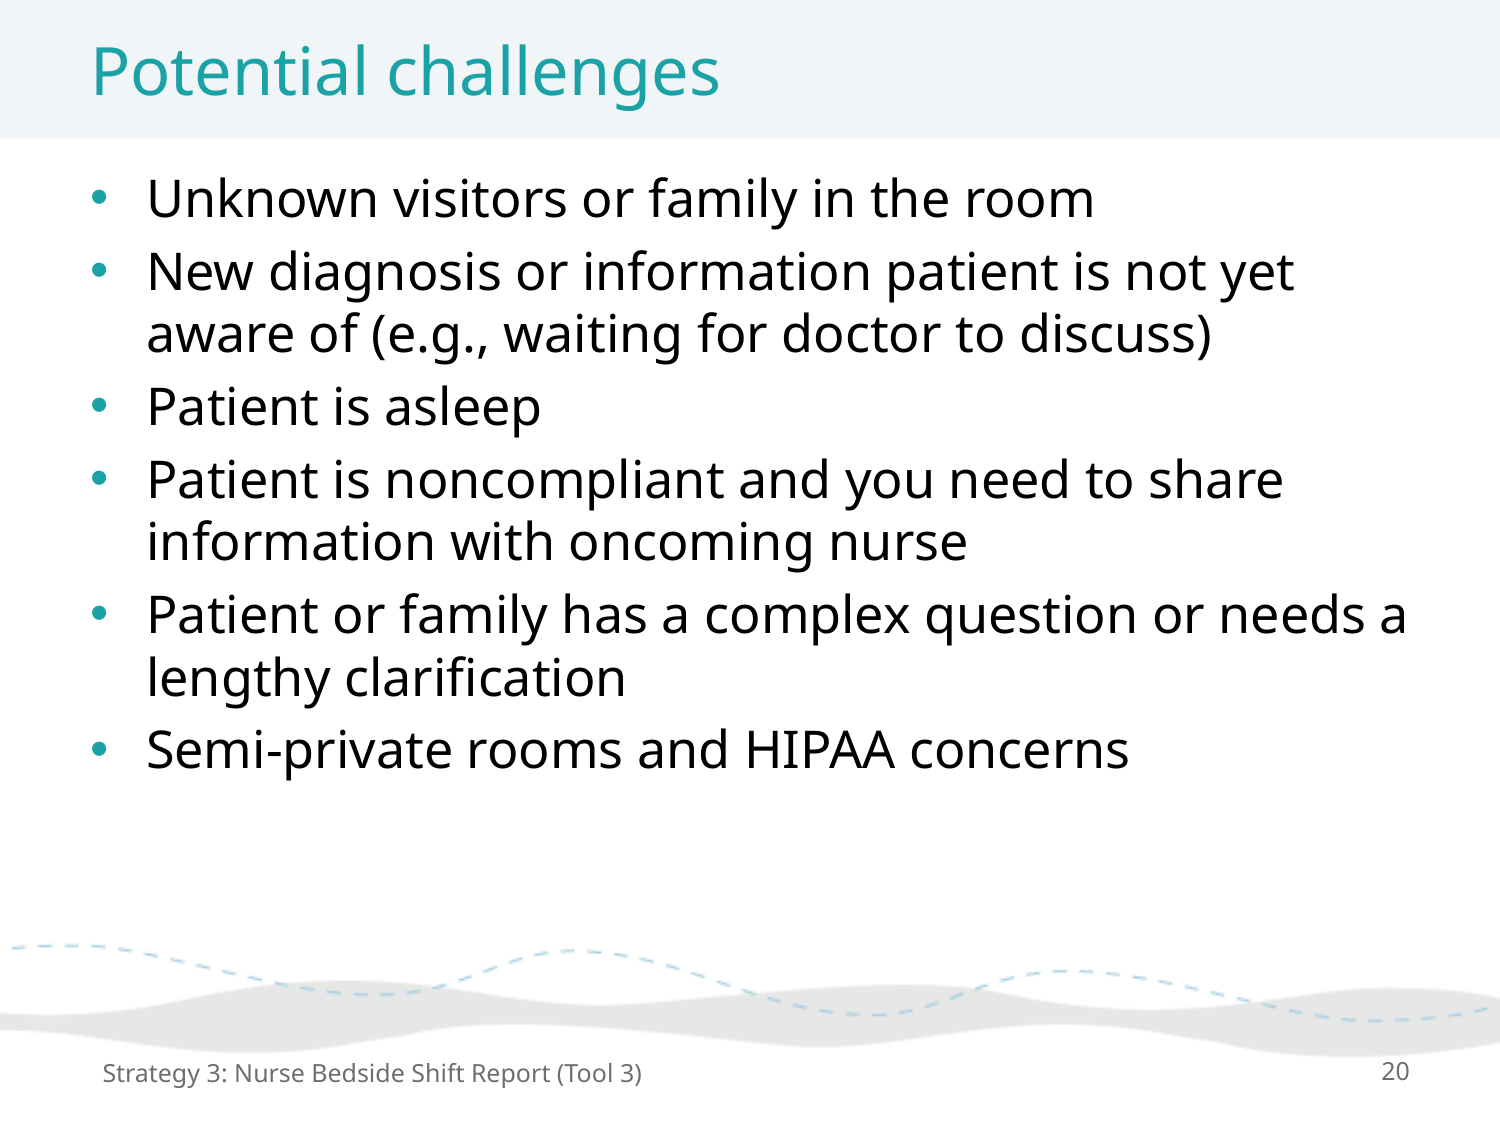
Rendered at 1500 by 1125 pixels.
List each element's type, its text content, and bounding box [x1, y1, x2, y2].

footer Strategy 3: Nurse Bedside Shift Report (Tool 3) [87, 1042, 763, 1103]
title Potential challenges [75, 0, 1425, 138]
list Unknown visitors or family in the room New diagnosis or information patient is not yet aware of (e.g., waiting for doctor to discuss) Patient is asleep Patient is noncompliant and you need to share information with oncoming nurse Patient or family has a complex question or needs a lengthy clarification Semi-private rooms and HIPAA concerns [75, 157, 1425, 900]
picture [0, 0, 1500, 1125]
slide_number 20 [1074, 1042, 1425, 1103]
